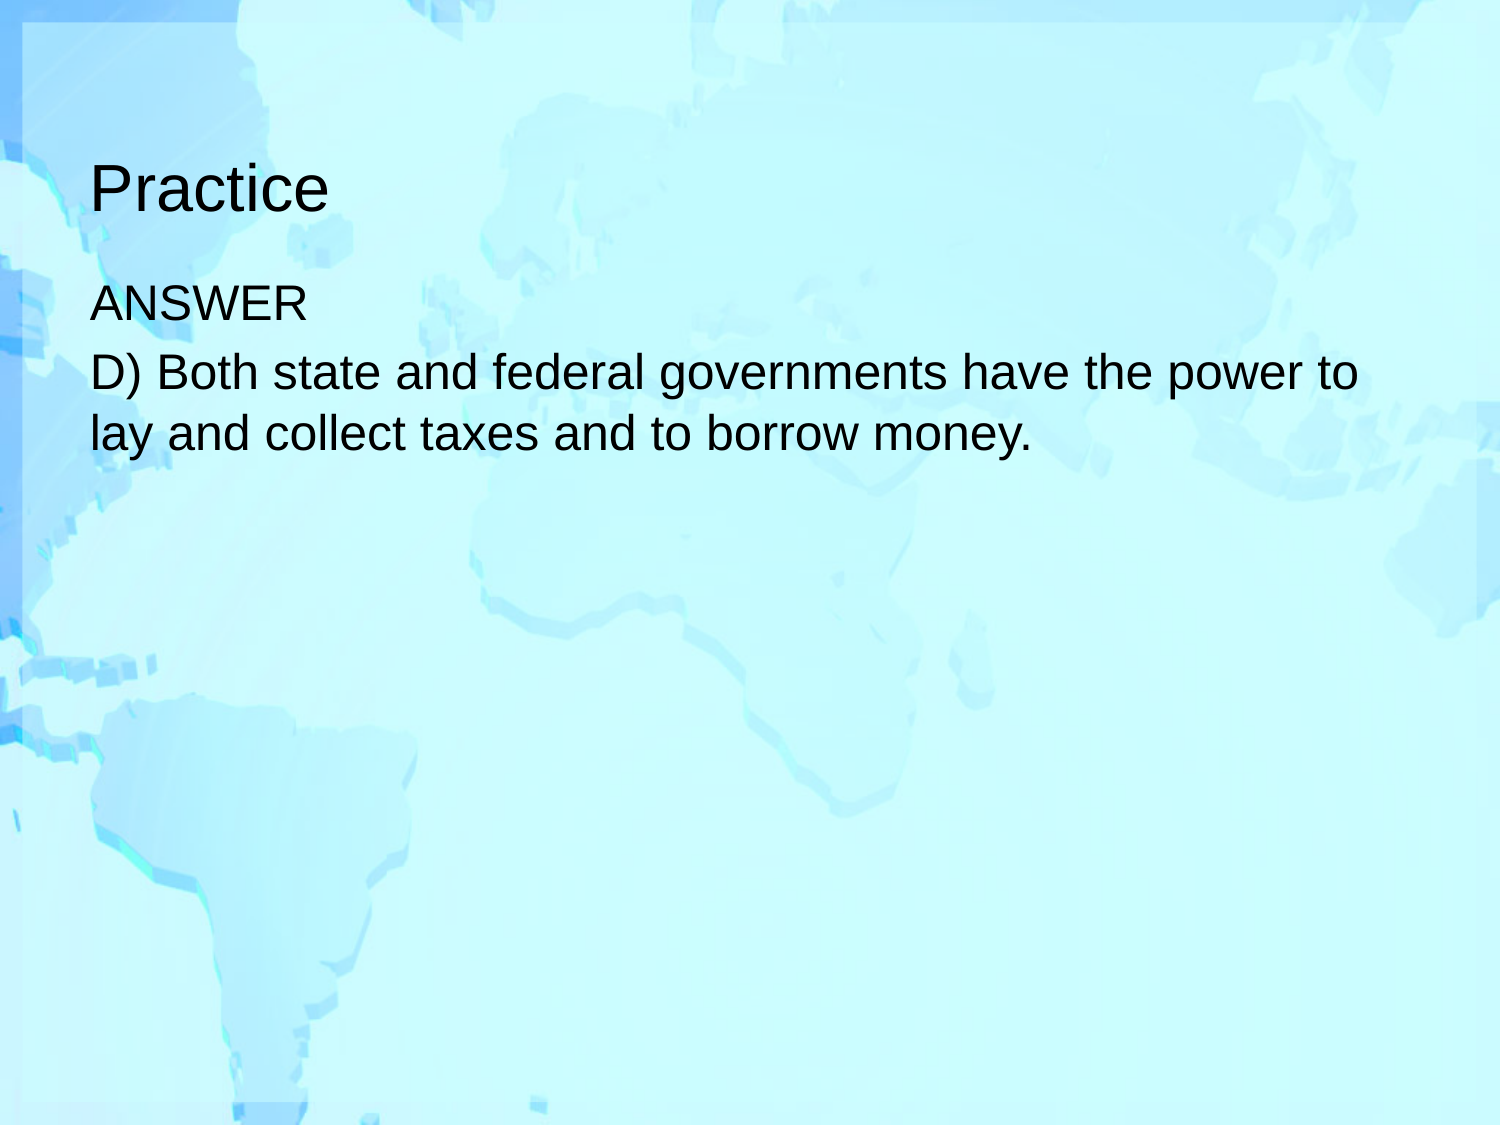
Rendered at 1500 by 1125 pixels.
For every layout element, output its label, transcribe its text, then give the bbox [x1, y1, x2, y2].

title Practice [74, 45, 1425, 233]
picture [0, 0, 1500, 1125]
list ANSWER D) Both state and federal governments have the power to lay and collect taxes and to borrow money. [74, 262, 1425, 1005]
